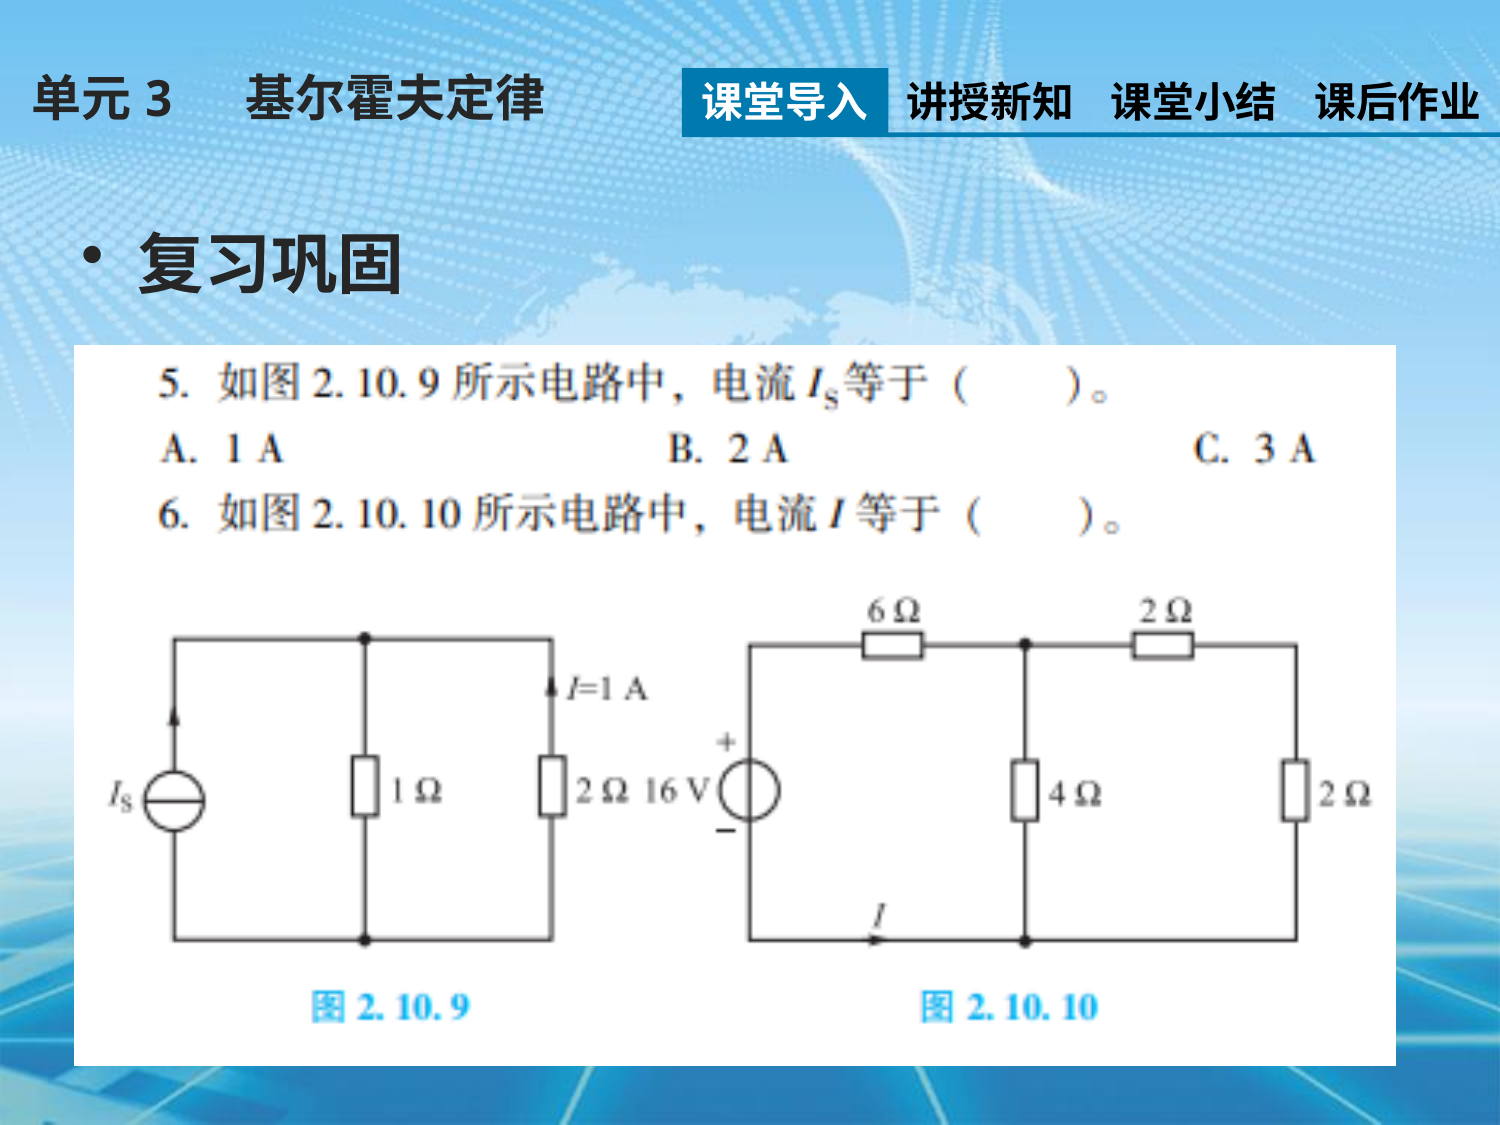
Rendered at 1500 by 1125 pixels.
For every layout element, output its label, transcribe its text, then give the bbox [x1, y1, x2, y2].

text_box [16, 59, 1500, 135]
picture [0, 0, 1500, 1125]
text_box 复习巩固 [66, 214, 1417, 321]
